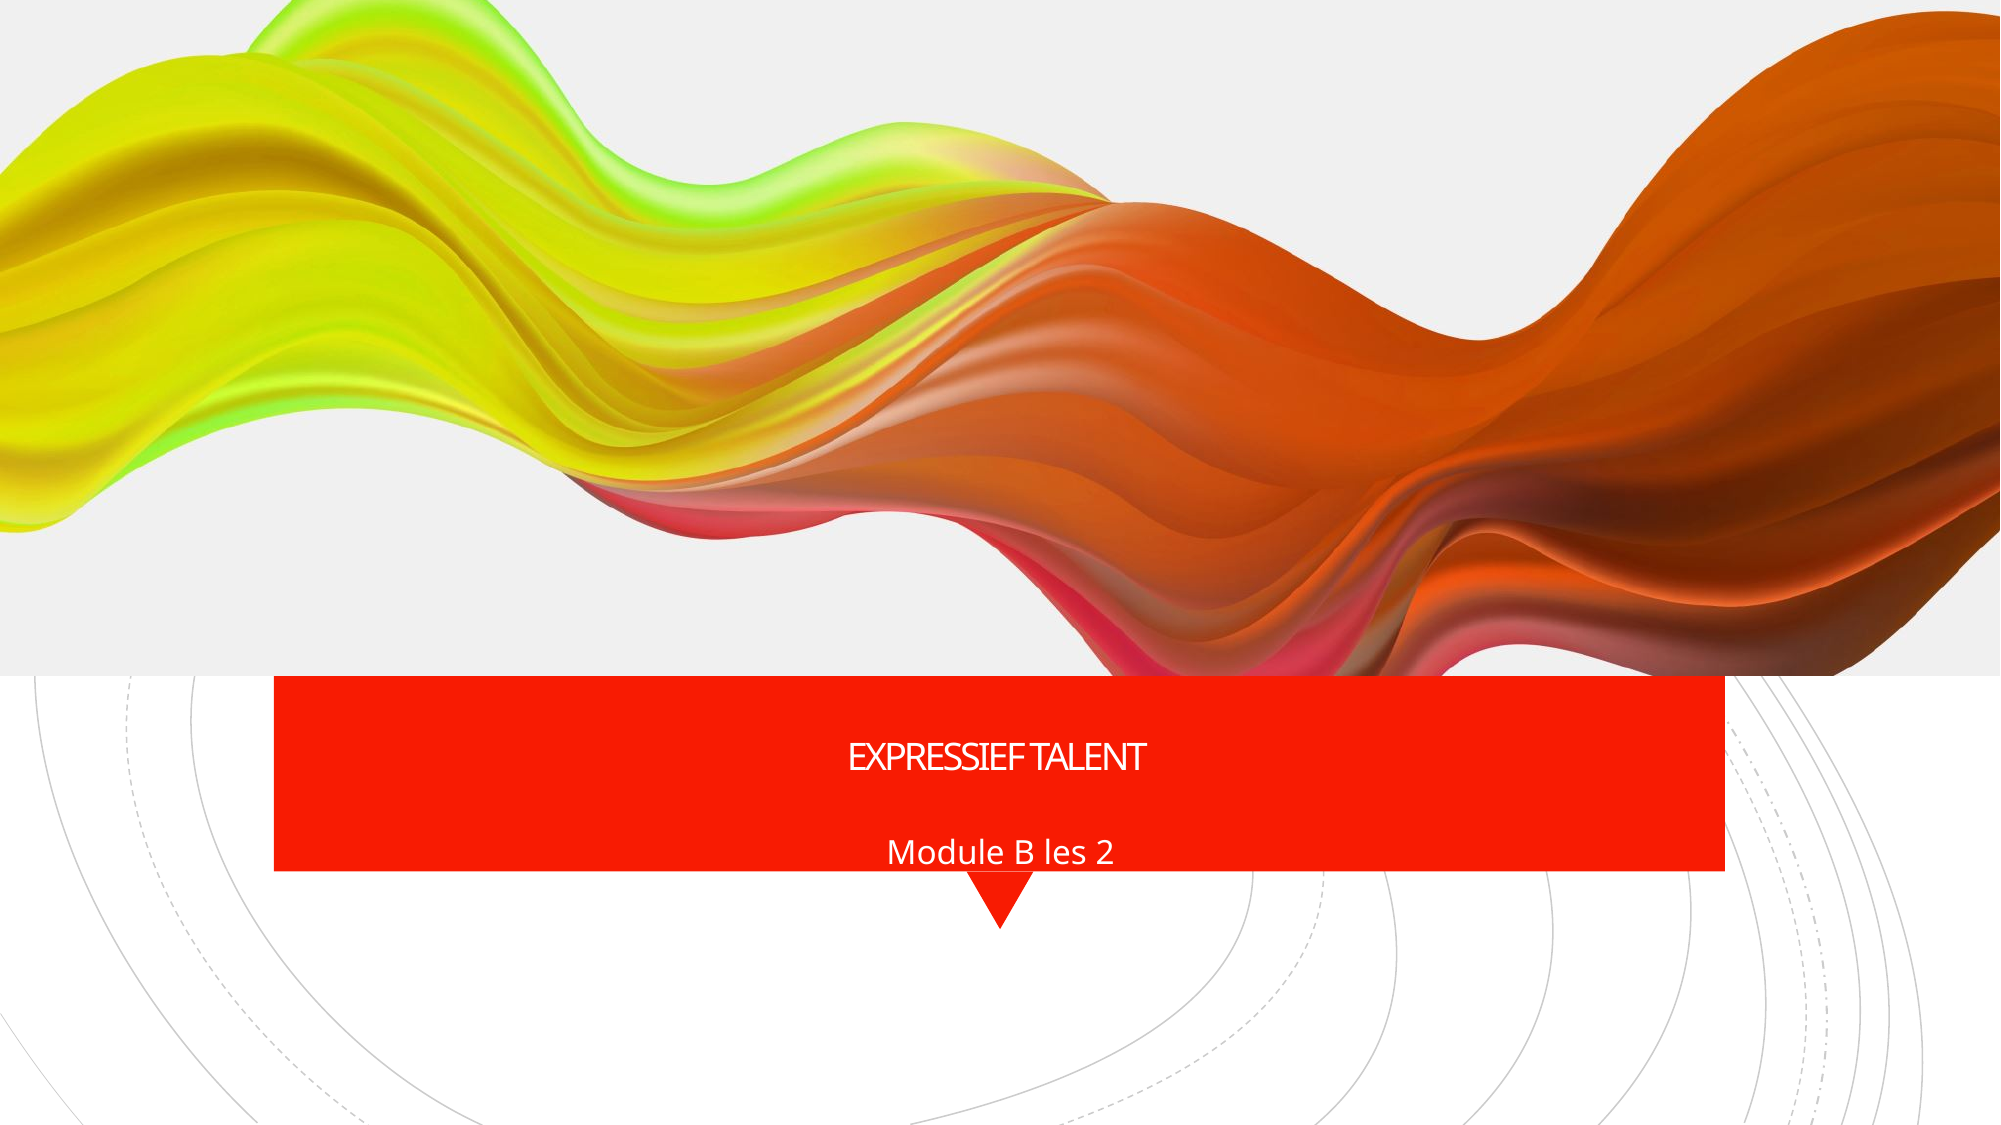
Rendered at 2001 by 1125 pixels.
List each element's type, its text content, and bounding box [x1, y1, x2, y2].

subtitle Module B les 2 [276, 823, 1726, 910]
picture [0, 0, 2000, 677]
title EXPRESSIEF TALENT [276, 704, 1726, 823]
